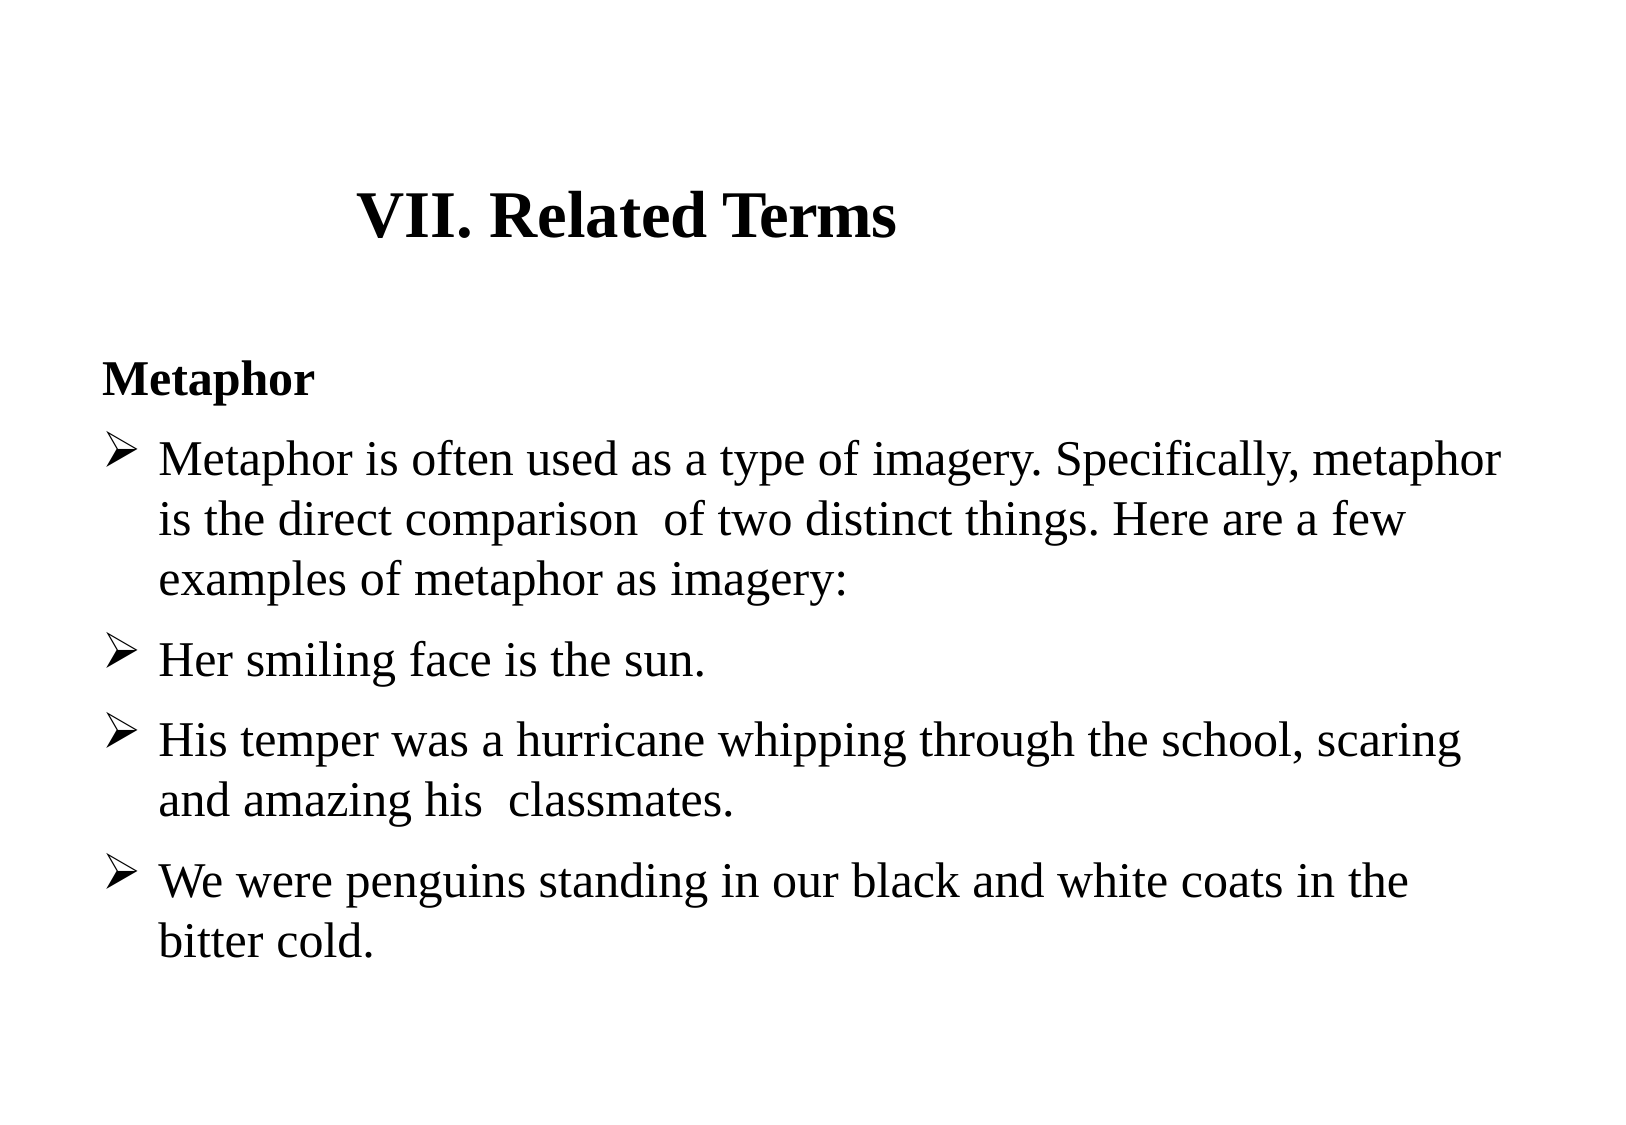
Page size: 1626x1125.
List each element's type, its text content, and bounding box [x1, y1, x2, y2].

text_box Metaphor Metaphor is often used as a type of imagery. Specifically, metaphor is the direct comparison of two distinct things. Here are a few examples of metaphor as imagery: Her smiling face is the sun. His temper was a hurricane whipping through the school, scaring and amazing his classmates. We were penguins standing in our black and white coats in the bitter cold. [99, 324, 1519, 968]
title VII. Related Terms [164, 115, 1088, 306]
